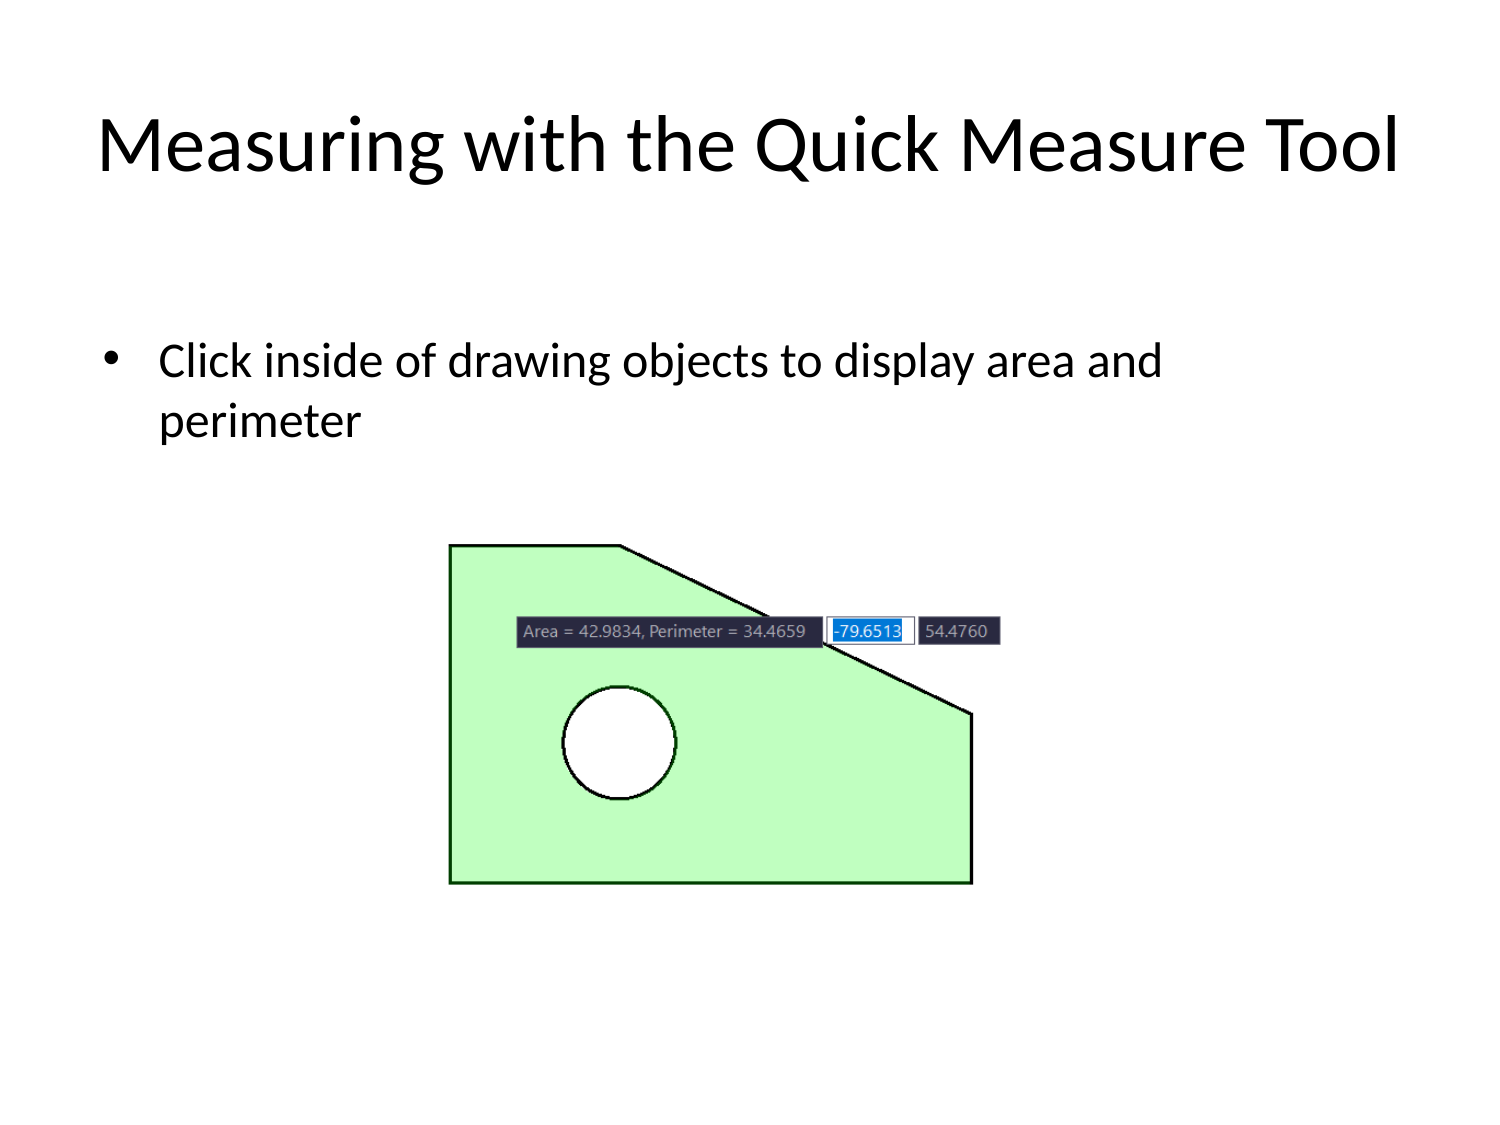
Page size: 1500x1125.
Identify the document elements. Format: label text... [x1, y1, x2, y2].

list Click inside of drawing objects to display area and perimeter [87, 249, 1313, 950]
title Measuring with the Quick Measure Tool [75, 45, 1425, 233]
picture [337, 462, 1075, 901]
